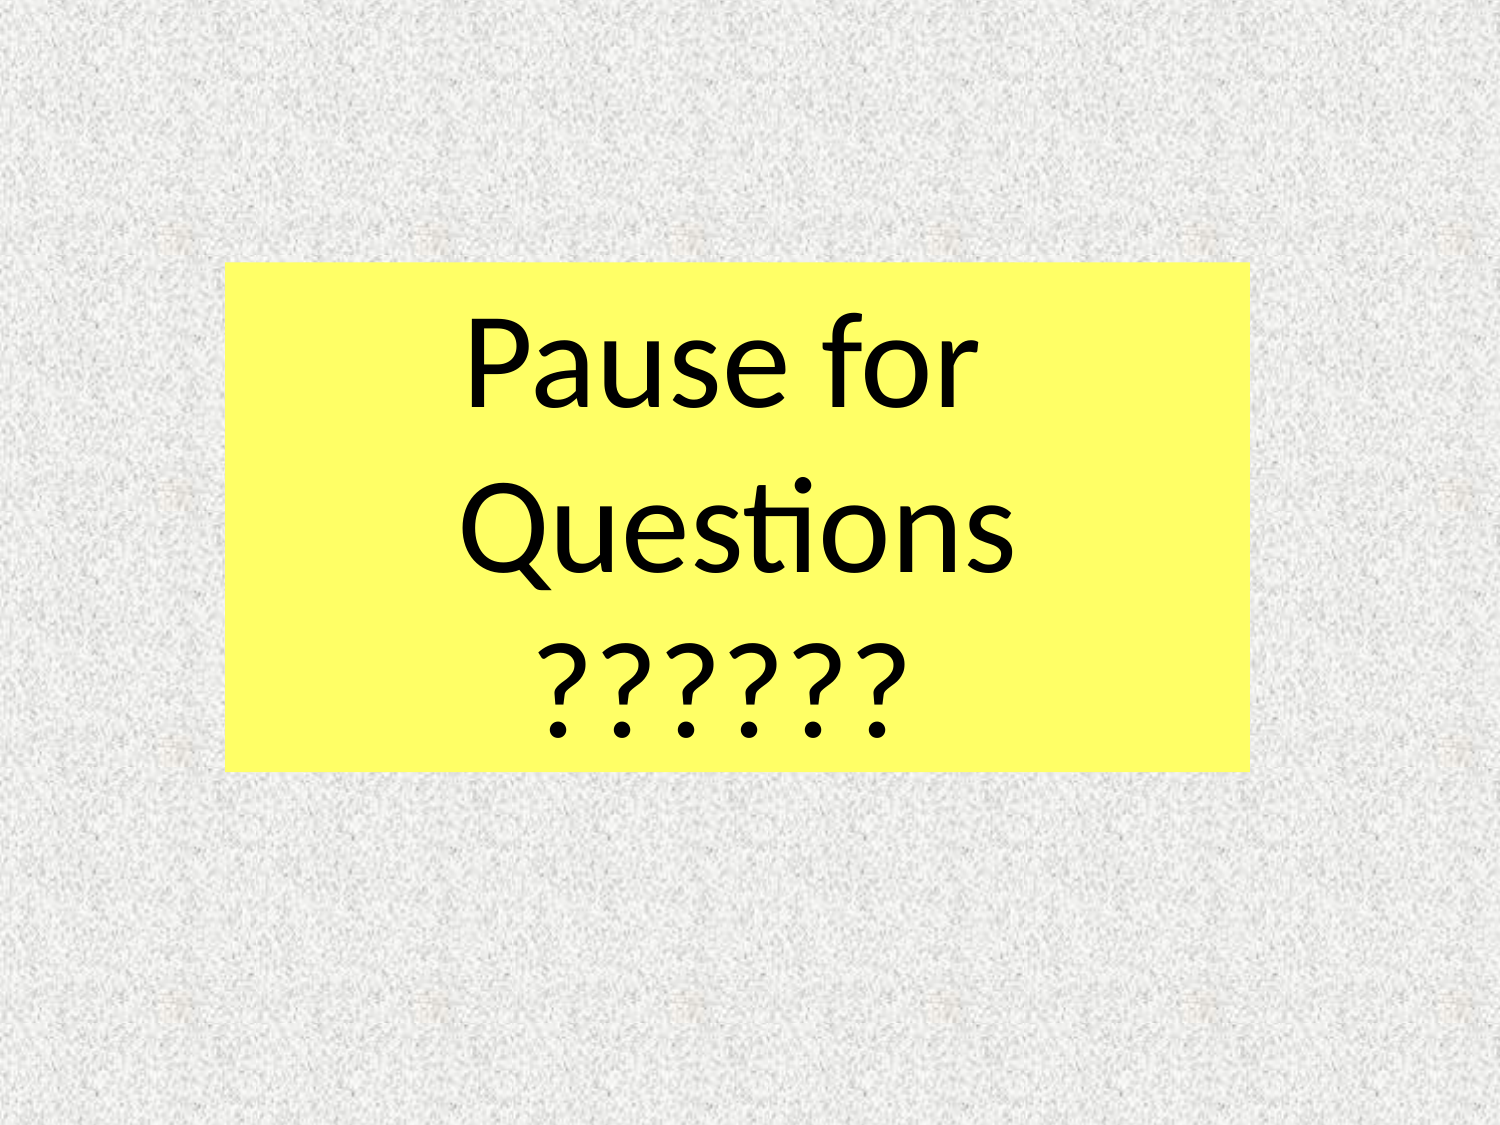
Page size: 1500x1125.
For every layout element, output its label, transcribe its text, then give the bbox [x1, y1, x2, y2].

text_box Pause for Questions ?????? [225, 262, 1250, 773]
picture [0, 0, 1500, 1125]
